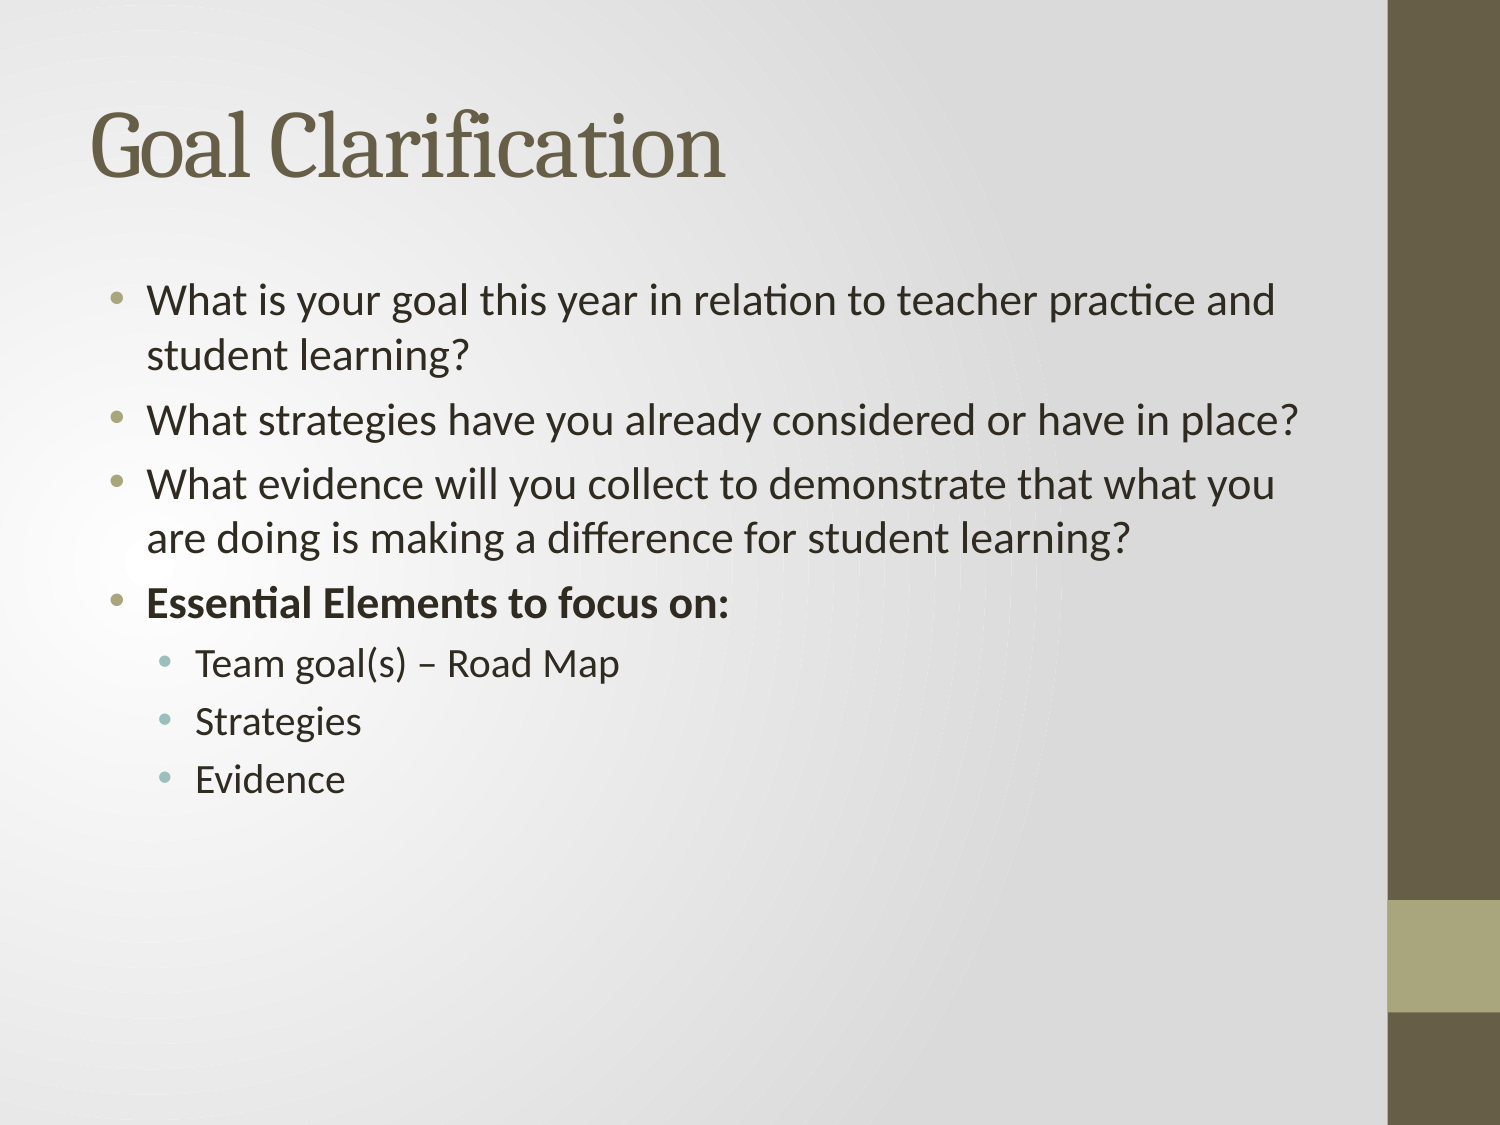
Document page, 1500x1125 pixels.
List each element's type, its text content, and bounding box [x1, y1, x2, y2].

list What is your goal this year in relation to teacher practice and student learning? What strategies have you already considered or have in place? What evidence will you collect to demonstrate that what you are doing is making a difference for student learning? Essential Elements to focus on: Team goal(s) – Road Map Strategies Evidence [75, 262, 1325, 1050]
title Goal Clarification [75, 45, 1325, 233]
